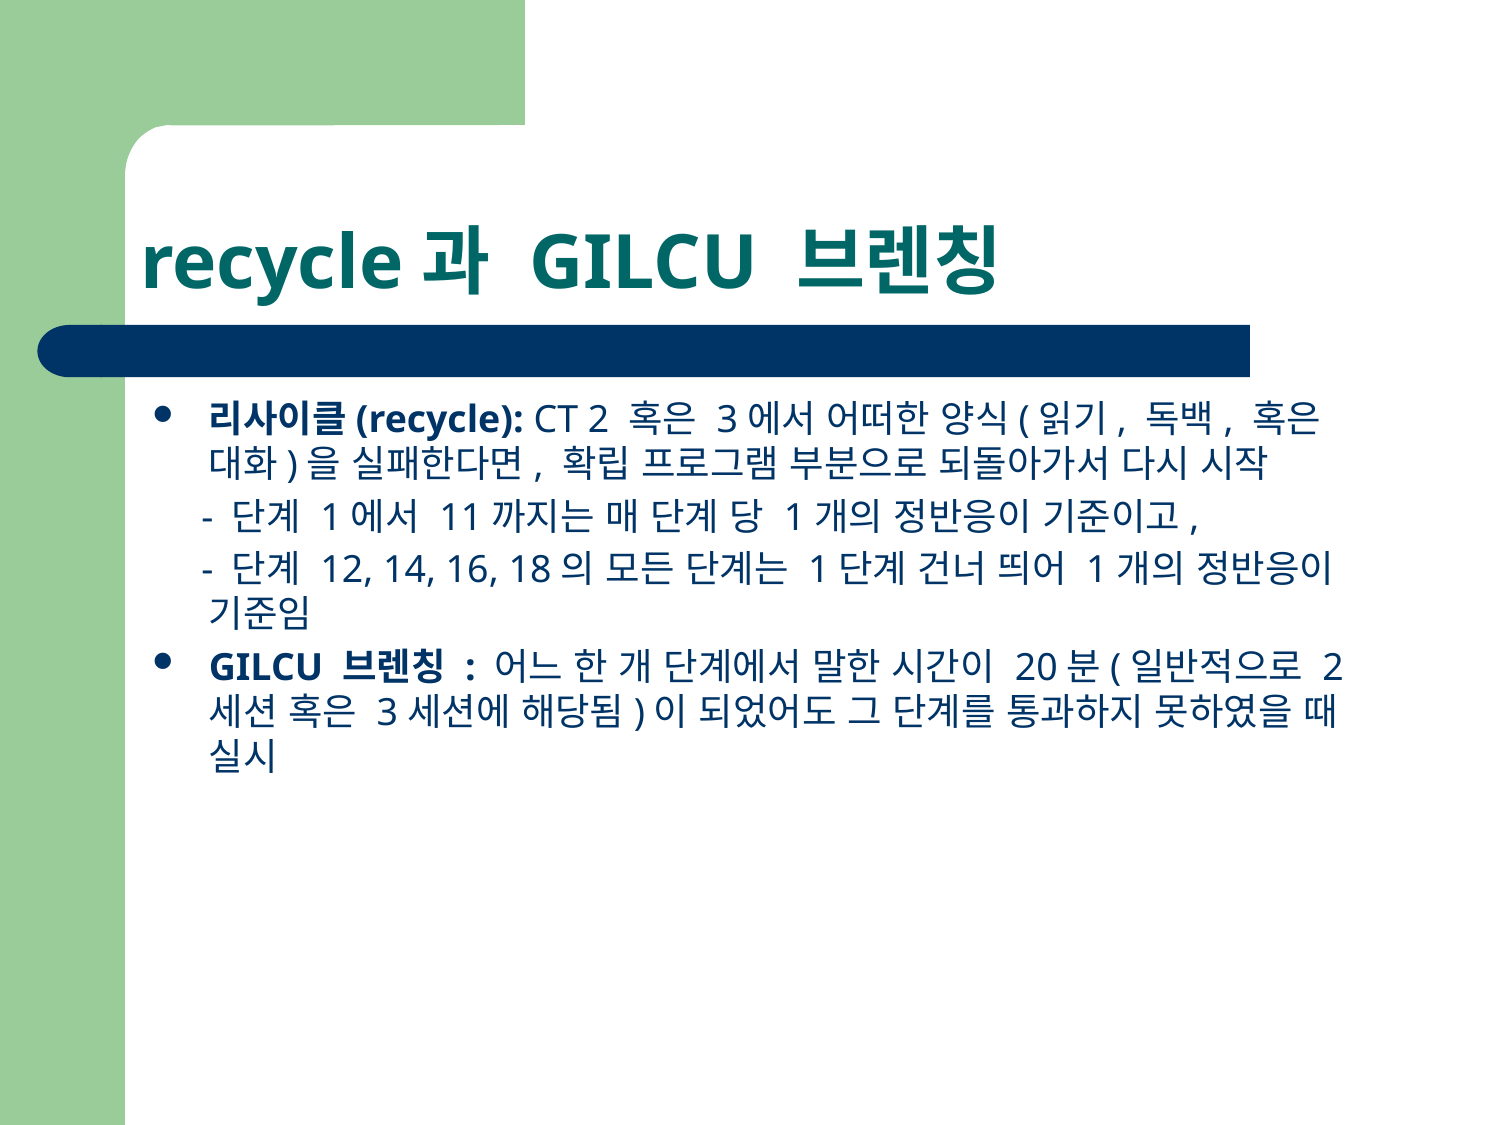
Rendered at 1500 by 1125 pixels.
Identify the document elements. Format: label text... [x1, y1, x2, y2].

title recycle과 GILCU 브렌칭 [124, 124, 1426, 313]
list 리사이클(recycle): CT 2 혹은 3에서 어떠한 양식(읽기, 독백, 혹은 대화)을 실패한다면, 확립 프로그램 부분으로 되돌아가서 다시 시작 - 단계 1에서 11까지는 매 단계 당 1개의 정반응이 기준이고, - 단계 12, 14, 16, 18의 모든 단계는 1단계 건너 띄어 1개의 정반응이 기준임 GILCU 브렌칭 : 어느 한 개 단계에서 말한 시간이 20분(일반적으로 2세션 혹은 3세션에 해당됨)이 되었어도 그 단계를 통과하지 못하였을 때 실시 [137, 387, 1400, 999]
